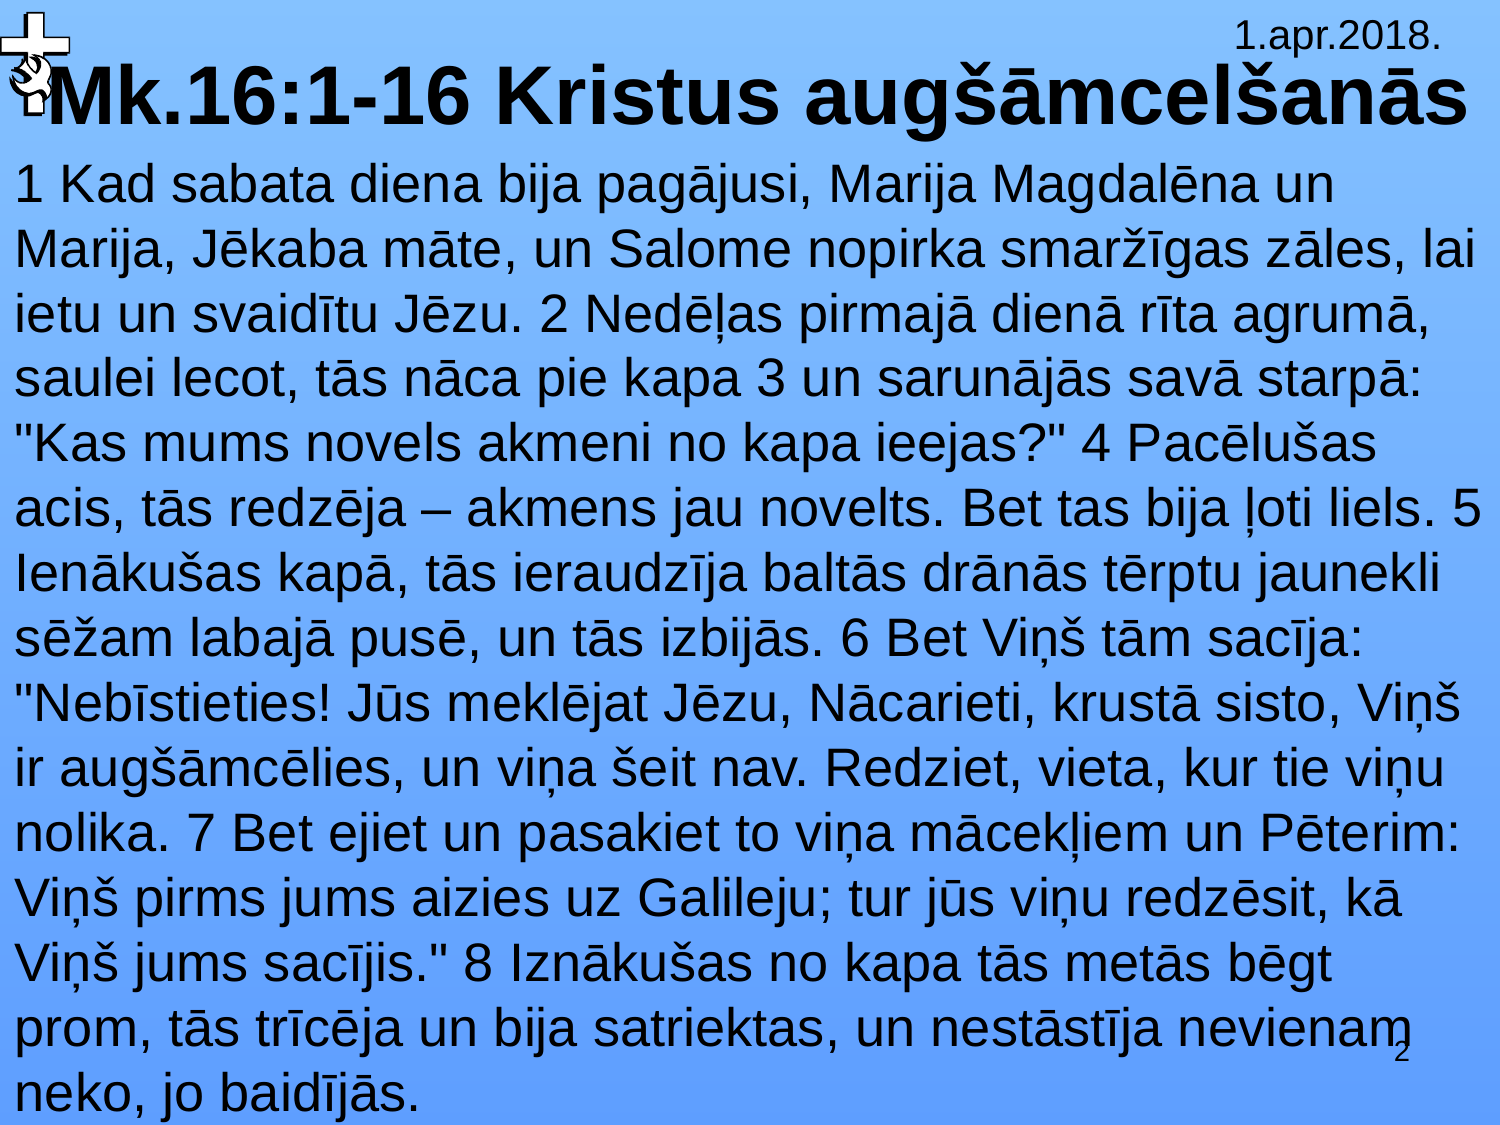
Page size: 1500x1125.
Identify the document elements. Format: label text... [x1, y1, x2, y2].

picture [0, 11, 71, 117]
title Mk.16:1-16 Kristus augšāmcelšanās [23, 18, 1495, 140]
text_box 1 Kad sabata diena bija pagājusi, Marija Magdalēna un Marija, Jēkaba māte, un Salome nopirka smaržīgas zāles, lai ietu un svaidītu Jēzu. 2 Nedēļas pirmajā dienā rīta agrumā, saulei lecot, tās nāca pie kapa 3 un sarunājās savā starpā: "Kas mums novels akmeni no kapa ieejas?" 4 Pacēlušas acis, tās redzēja – akmens jau novelts. Bet tas bija ļoti liels. 5 Ienākušas kapā, tās ieraudzīja baltās drānās tērptu jaunekli sēžam labajā pusē, un tās izbijās. 6 Bet Viņš tām sacīja: "Nebīstieties! Jūs meklējat Jēzu, Nācarieti, krustā sisto, Viņš ir augšāmcēlies, un viņa šeit nav. Redziet, vieta, kur tie viņu nolika. 7 Bet ejiet un pasakiet to viņa mācekļiem un Pēterim: Viņš pirms jums aizies uz Galileju; tur jūs viņu redzēsit, kā Viņš jums sacījis." 8 Iznākušas no kapa tās metās bēgt prom, tās trīcēja un bija satriektas, un nestāstīja nevienam neko, jo baidījās. [0, 140, 1500, 1125]
text_box 1.apr.2018. [1218, 0, 1500, 65]
